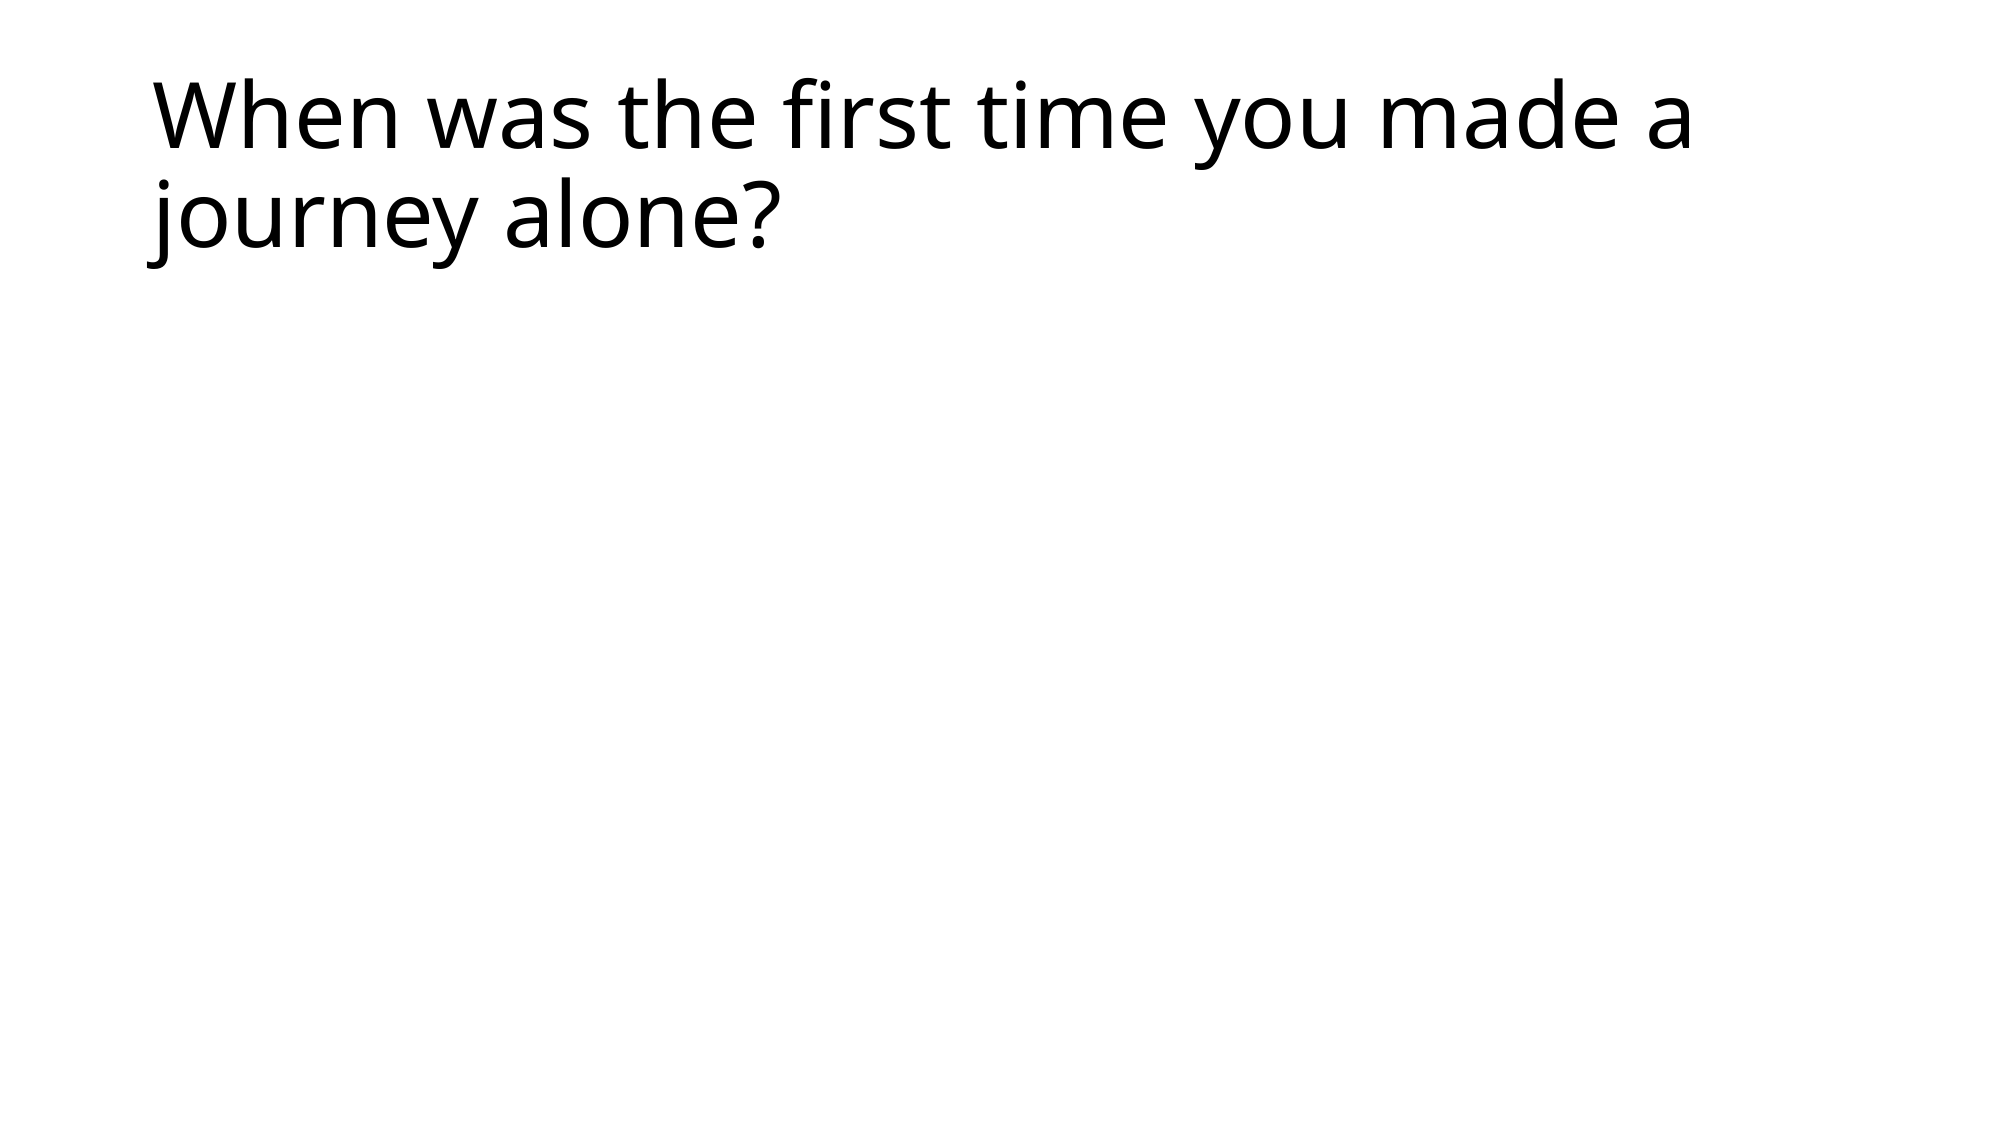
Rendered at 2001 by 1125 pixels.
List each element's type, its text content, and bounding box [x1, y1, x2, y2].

title When was the first time you made a journey alone? [137, 59, 1863, 278]
